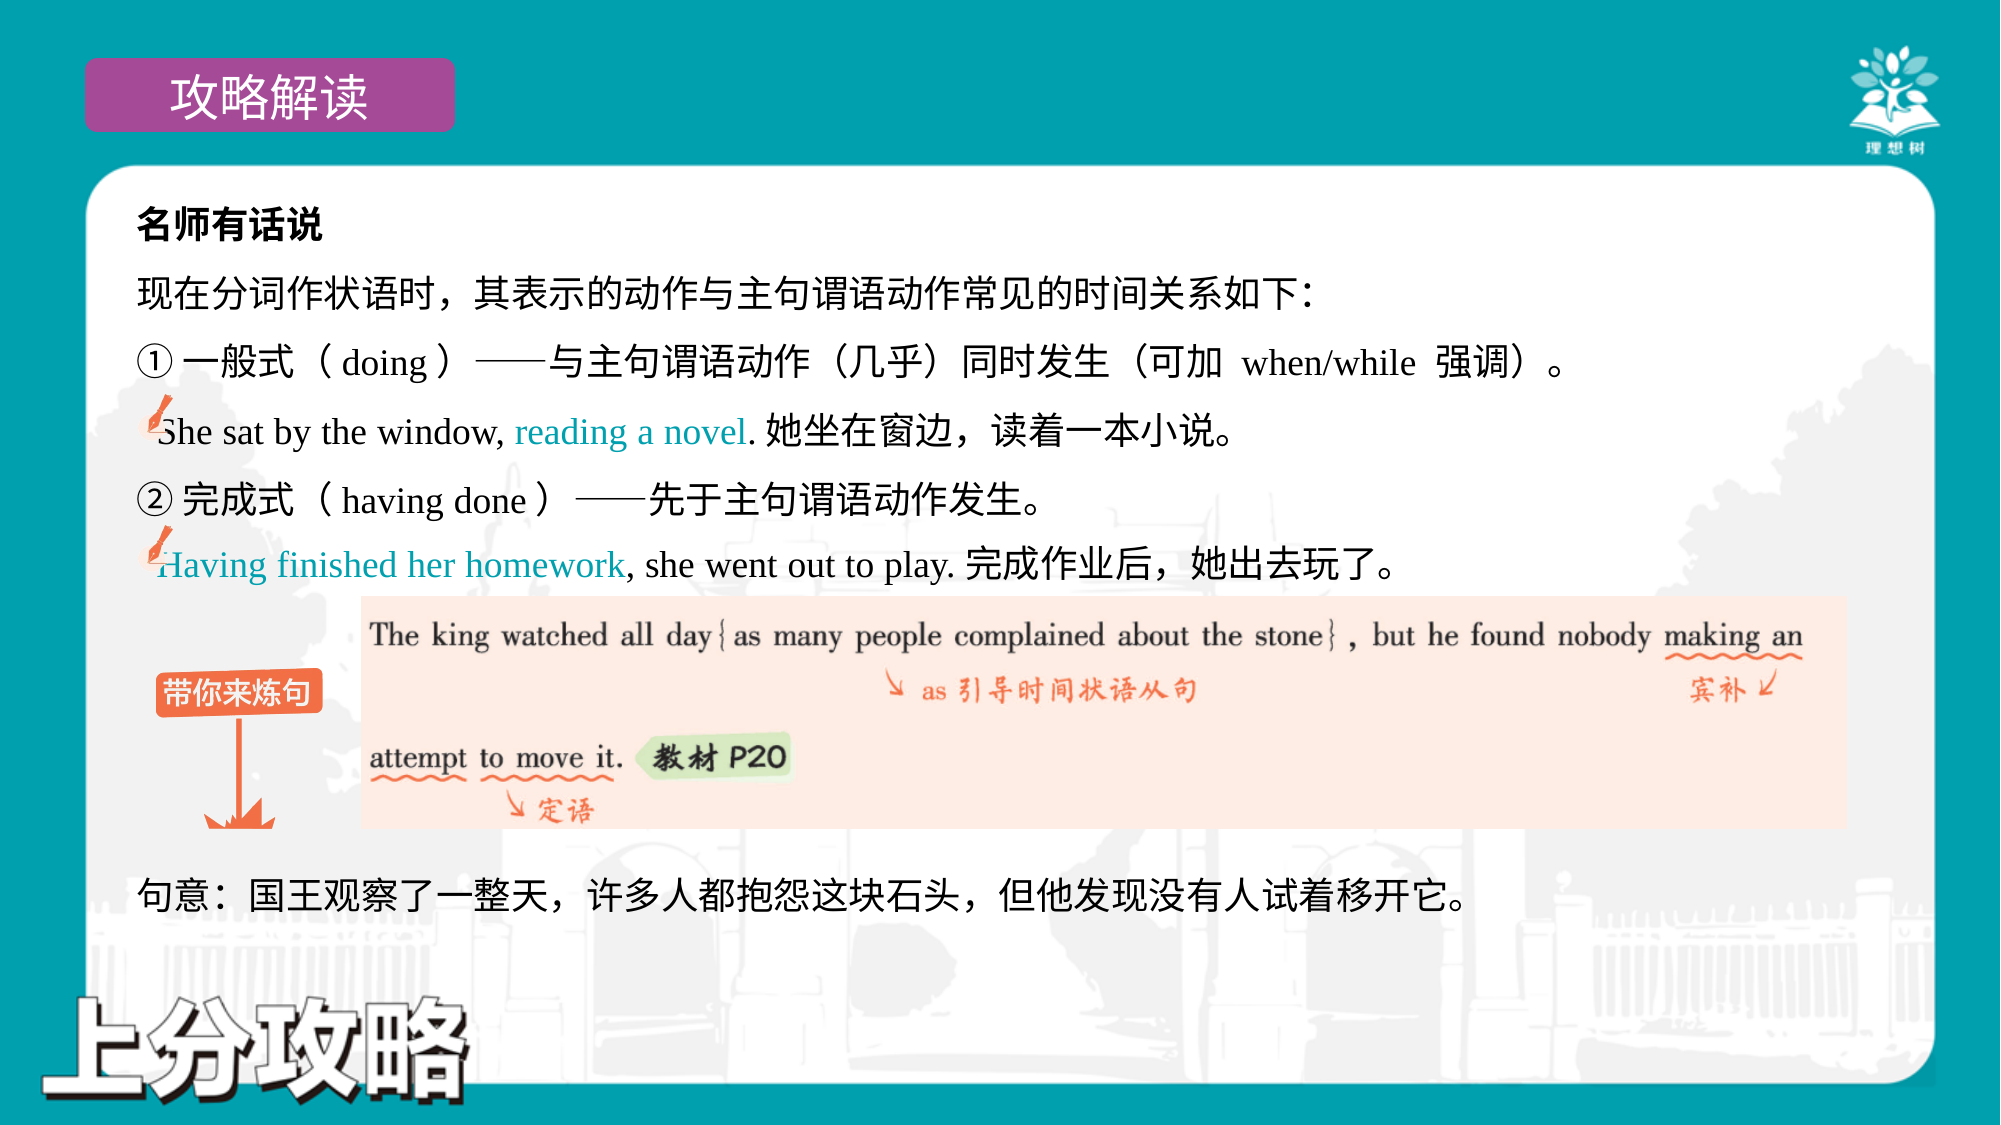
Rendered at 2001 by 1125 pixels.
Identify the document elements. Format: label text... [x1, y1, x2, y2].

picture [0, 0, 2000, 1125]
text_box 句意：国王观察了一整天，许多人都抱怨这块石头，但他发现没有人试着移开它。 [136, 850, 1865, 910]
text_box 名师有话说 现在分词作状语时，其表示的动作与主句谓语动作常见的时间关系如下： ①一般式（doing）——与主句谓语动作（几乎）同时发生（可加 when/while 强调）。 She sat by the window, reading a novel.她坐在窗边，读着一本小说。 ②完成式（having done）——先于主句谓语动作发生。 Having finished her homework, she went out to play.完成作业后，她出去玩了。 [136, 177, 1865, 579]
